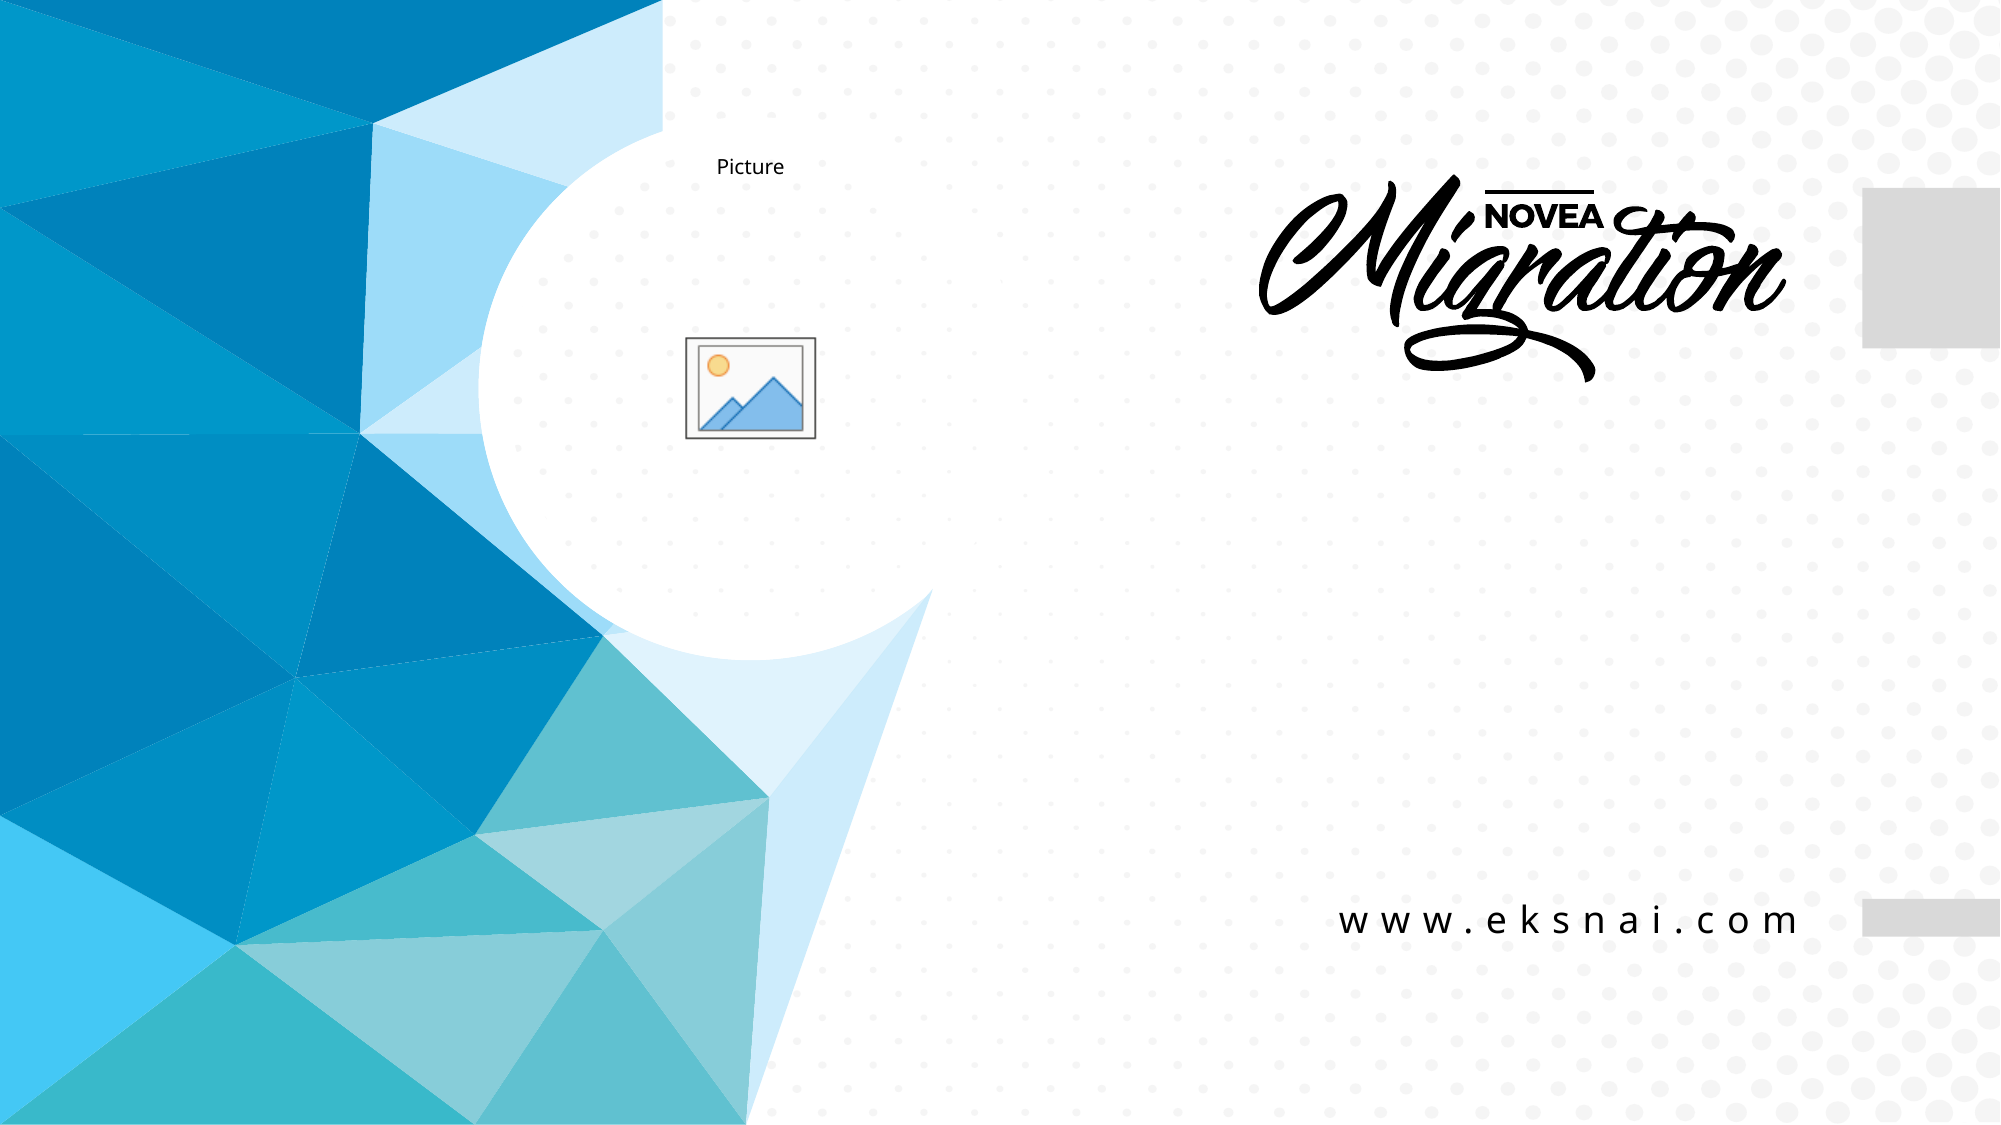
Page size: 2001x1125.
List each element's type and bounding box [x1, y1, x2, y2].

picture [508, 146, 994, 631]
picture [1259, 174, 1787, 383]
text_box [0, 0, 2000, 1124]
